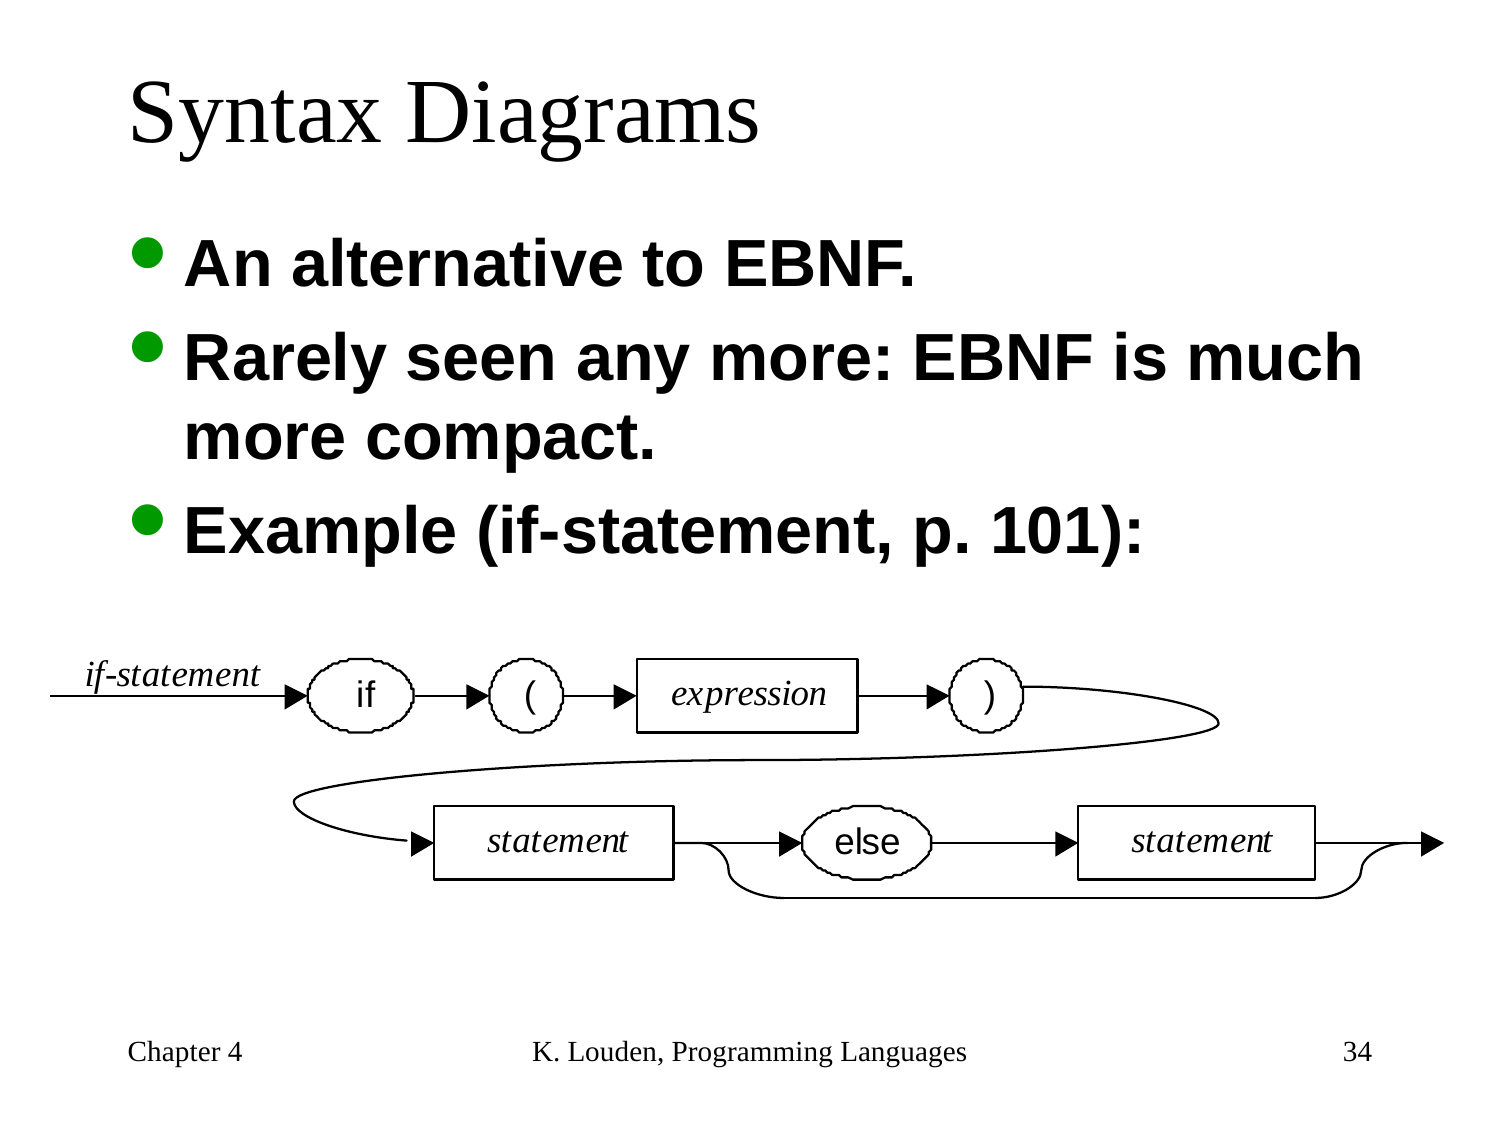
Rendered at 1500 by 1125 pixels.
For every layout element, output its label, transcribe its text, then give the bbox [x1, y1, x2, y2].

footer K. Louden, Programming Languages [487, 1012, 1013, 1088]
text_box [49, 640, 1463, 963]
list An alternative to EBNF. Rarely seen any more: EBNF is much more compact. Example (if-statement, p. 101): [112, 212, 1388, 613]
slide_number Chapter 4 [112, 1012, 426, 1088]
slide_number 34 [1074, 1012, 1388, 1088]
title Syntax Diagrams [112, 12, 1388, 201]
